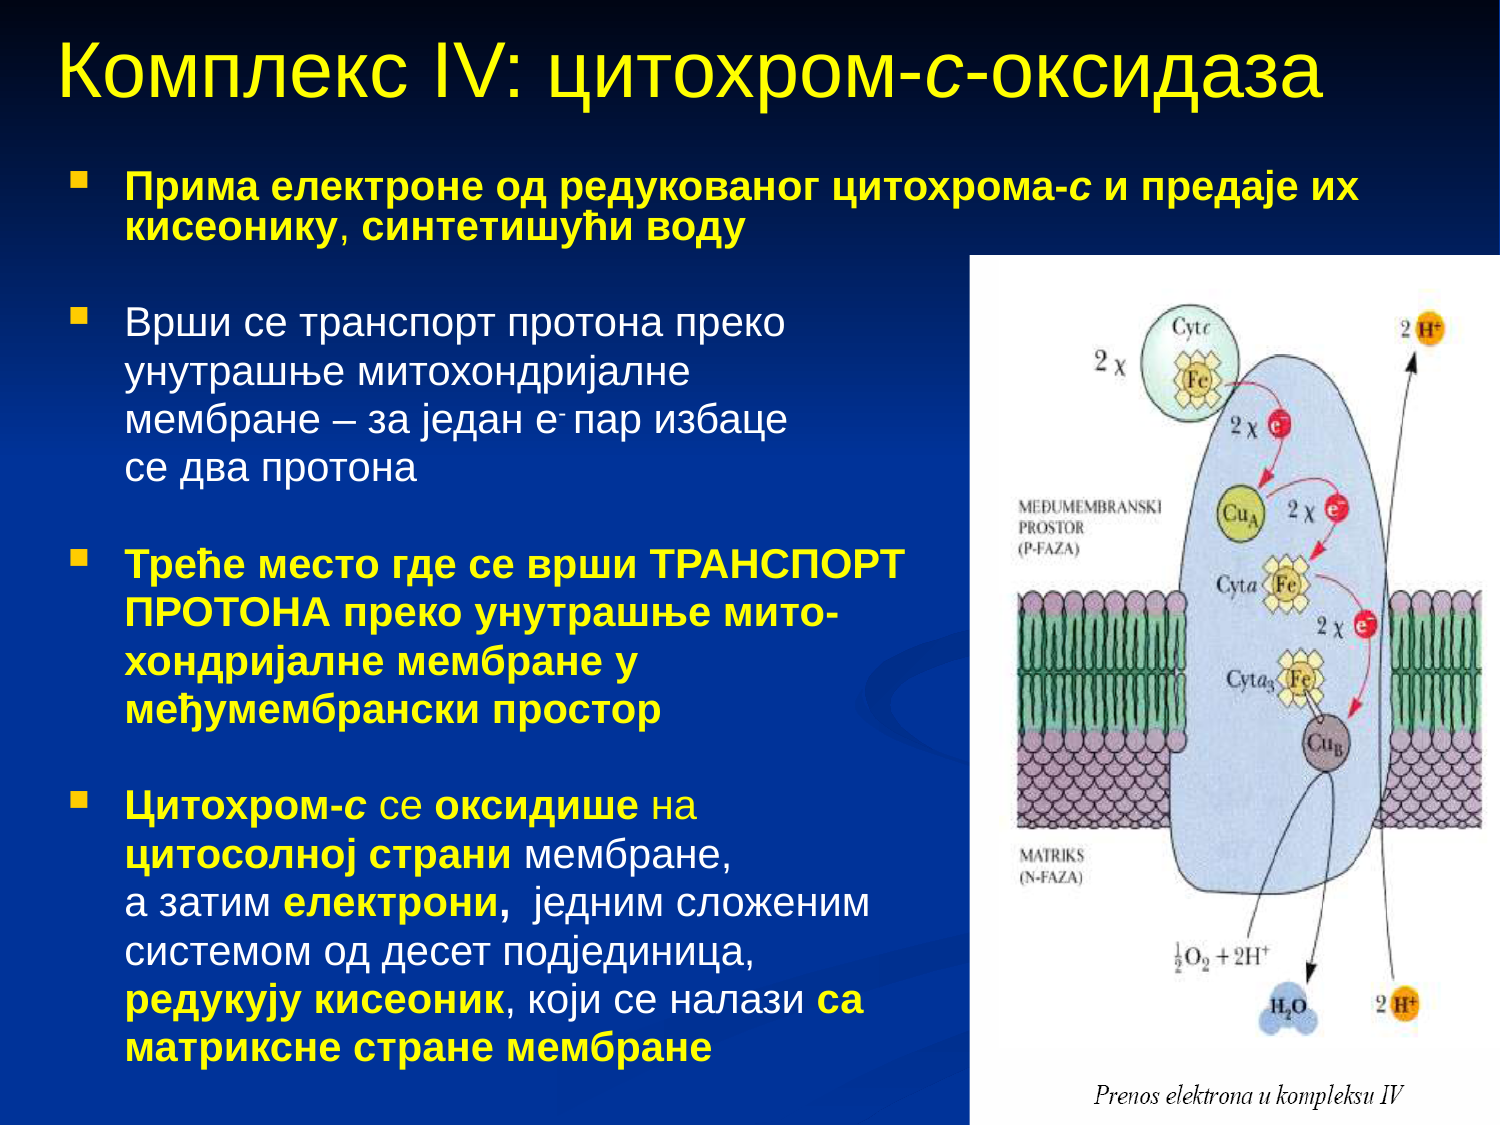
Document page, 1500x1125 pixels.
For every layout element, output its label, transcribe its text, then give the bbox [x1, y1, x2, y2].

list Прима електроне од редукованог цитохрома-с и предаје их кисеонику, синтетишући воду Врши се транспорт протона преко унутрашње митохондријалне мембране – за један е- пар избаце се два протона Треће место где се врши ТРАНСПОРТ ПРОТОНА преко унутрашње мито- хондријалне мембране у међумембрански простор Цитохром-с се оксидише на цитосолној страни мембране, а затим електрони, једним сложеним системом од десет подјединица, редукују кисеоник, који се налази са матриксне стране мембране [52, 160, 1403, 1125]
title Комплекс IV: цитохром-с-оксидаза [40, 0, 1467, 160]
picture [969, 255, 1500, 1125]
